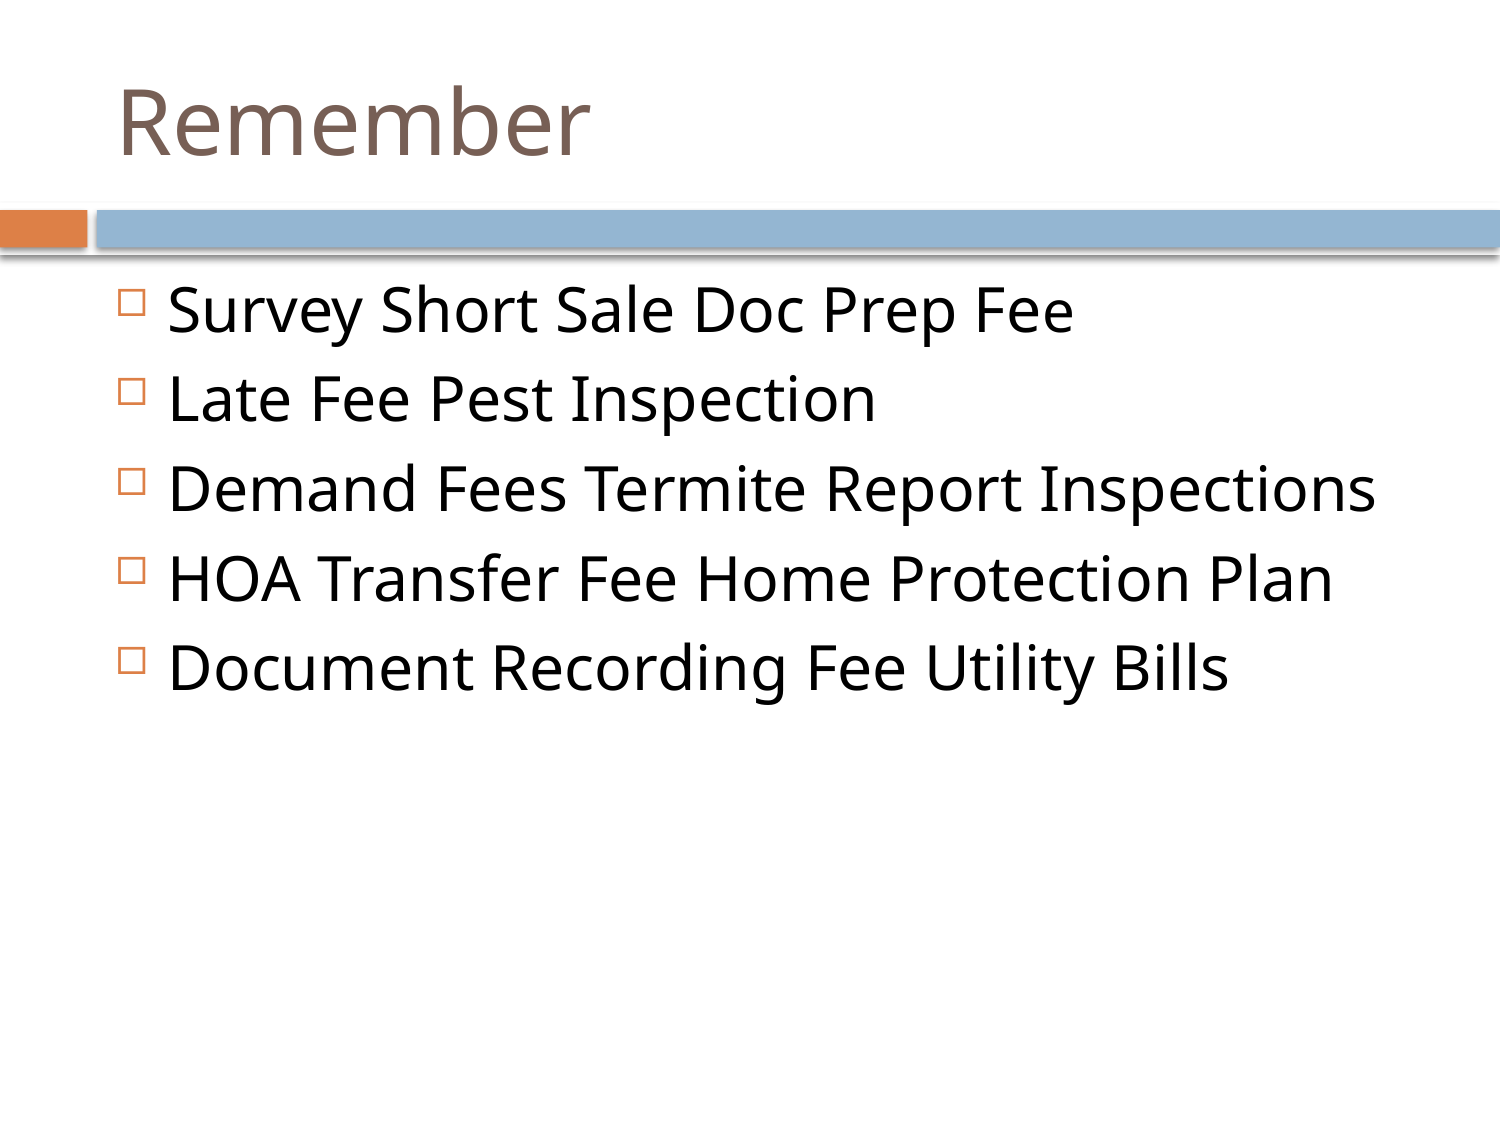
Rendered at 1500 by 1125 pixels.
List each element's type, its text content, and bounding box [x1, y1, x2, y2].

title Remember [100, 37, 1438, 200]
list Survey Short Sale Doc Prep Fee Late Fee Pest Inspection Demand Fees Termite Report Inspections HOA Transfer Fee Home Protection Plan Document Recording Fee Utility Bills [100, 262, 1438, 1000]
